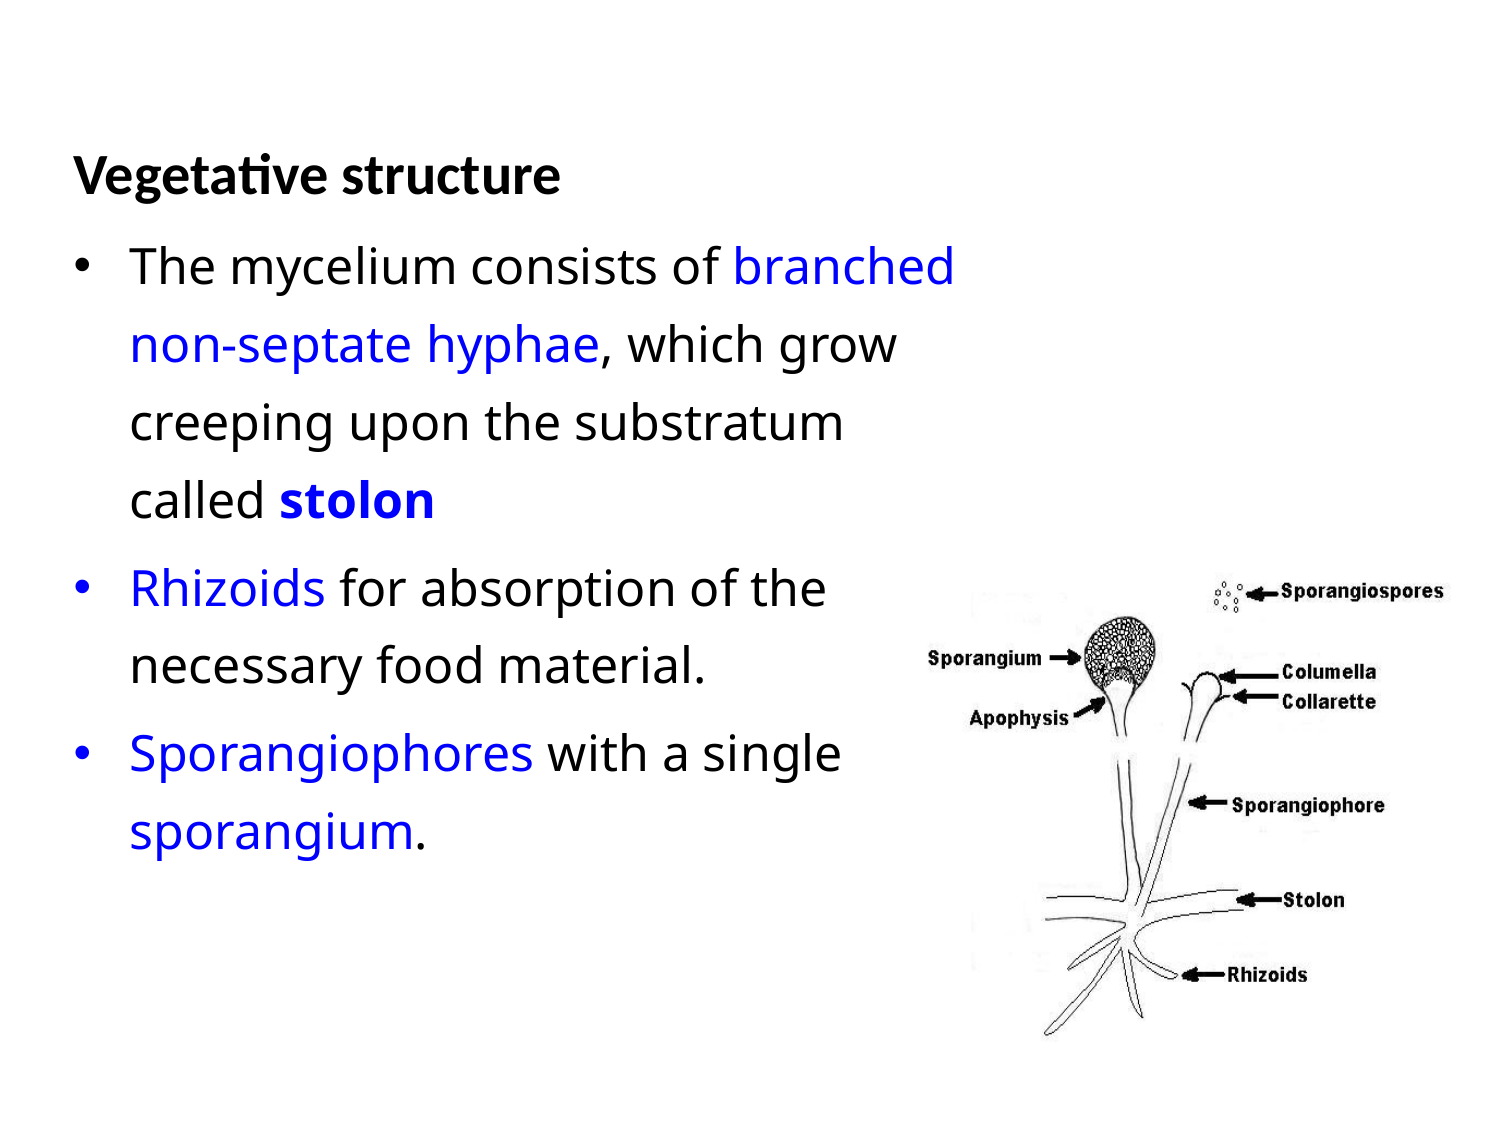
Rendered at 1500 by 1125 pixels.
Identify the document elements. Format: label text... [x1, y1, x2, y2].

picture [884, 543, 1465, 1083]
list Vegetative structure The mycelium consists of branched non-septate hyphae, which grow creeping upon the substratum called stolon Rhizoids for absorption of the necessary food material. Sporangiophores with a single sporangium. [58, 107, 992, 1013]
